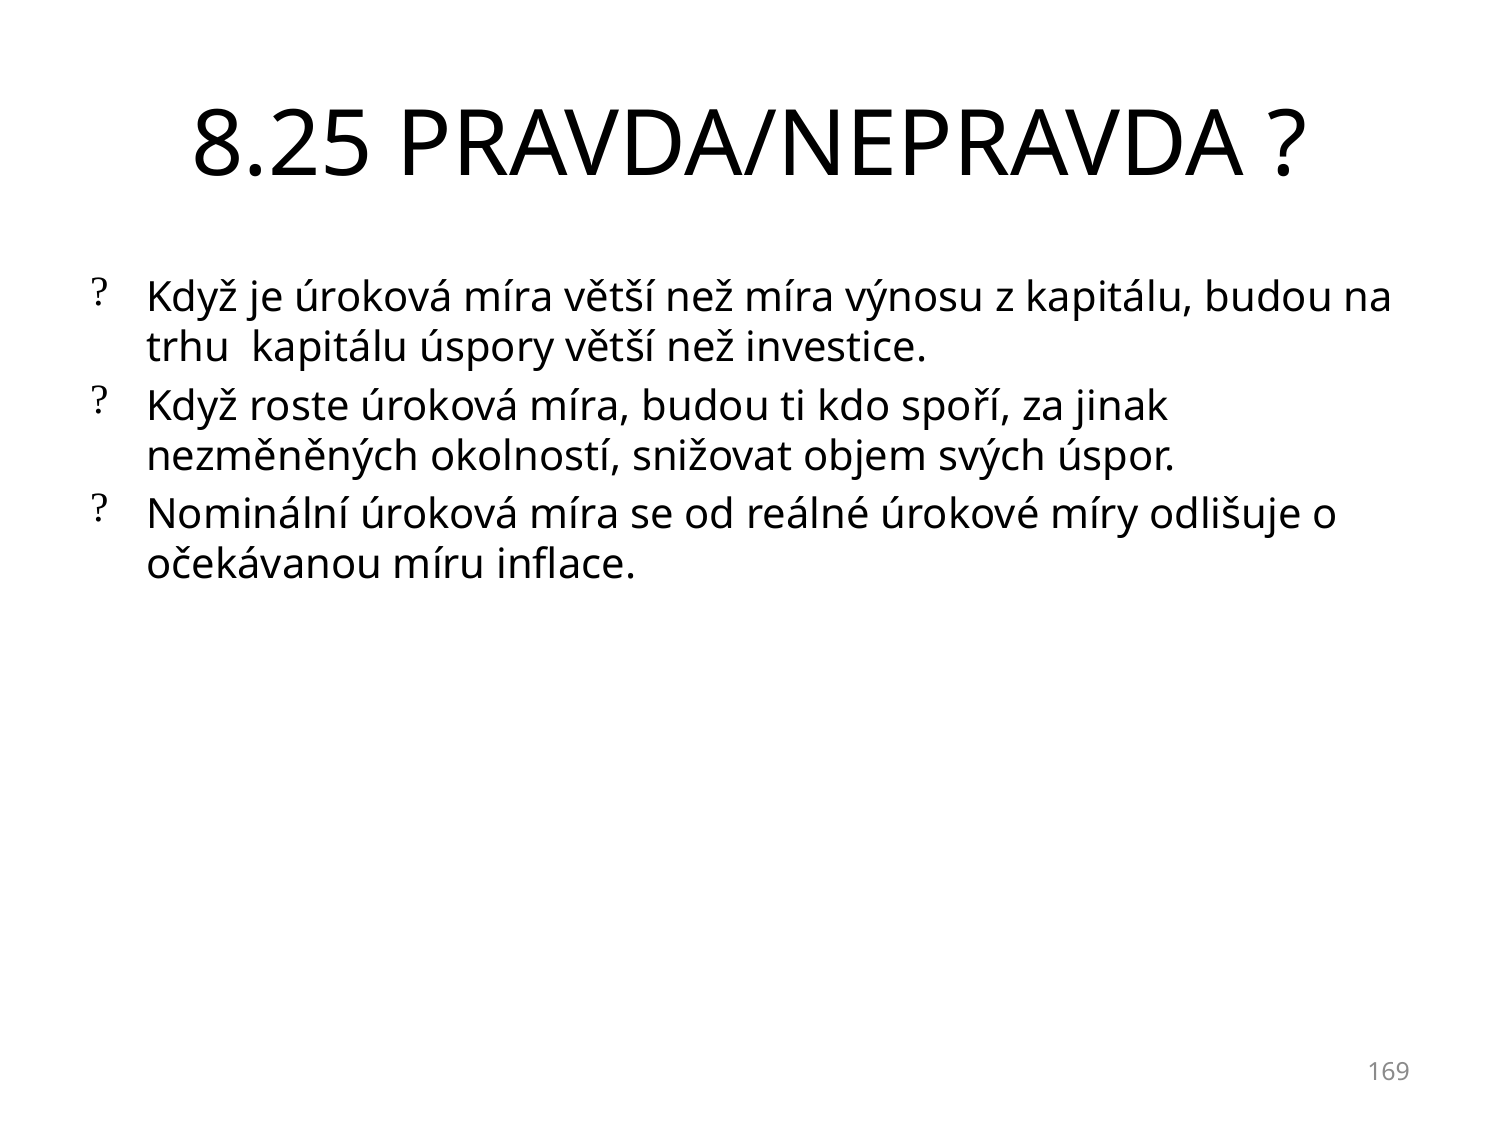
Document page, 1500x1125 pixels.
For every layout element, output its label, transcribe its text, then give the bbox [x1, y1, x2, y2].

title 8.25 PRAVDA/NEPRAVDA ? [75, 45, 1425, 233]
slide_number 169 [1074, 1042, 1425, 1103]
list Když je úroková míra větší než míra výnosu z kapitálu, budou na trhu kapitálu úspory větší než investice. Když roste úroková míra, budou ti kdo spoří, za jinak nezměněných okolností, snižovat objem svých úspor. Nominální úroková míra se od reálné úrokové míry odlišuje o očekávanou míru inflace. [75, 262, 1425, 1005]
